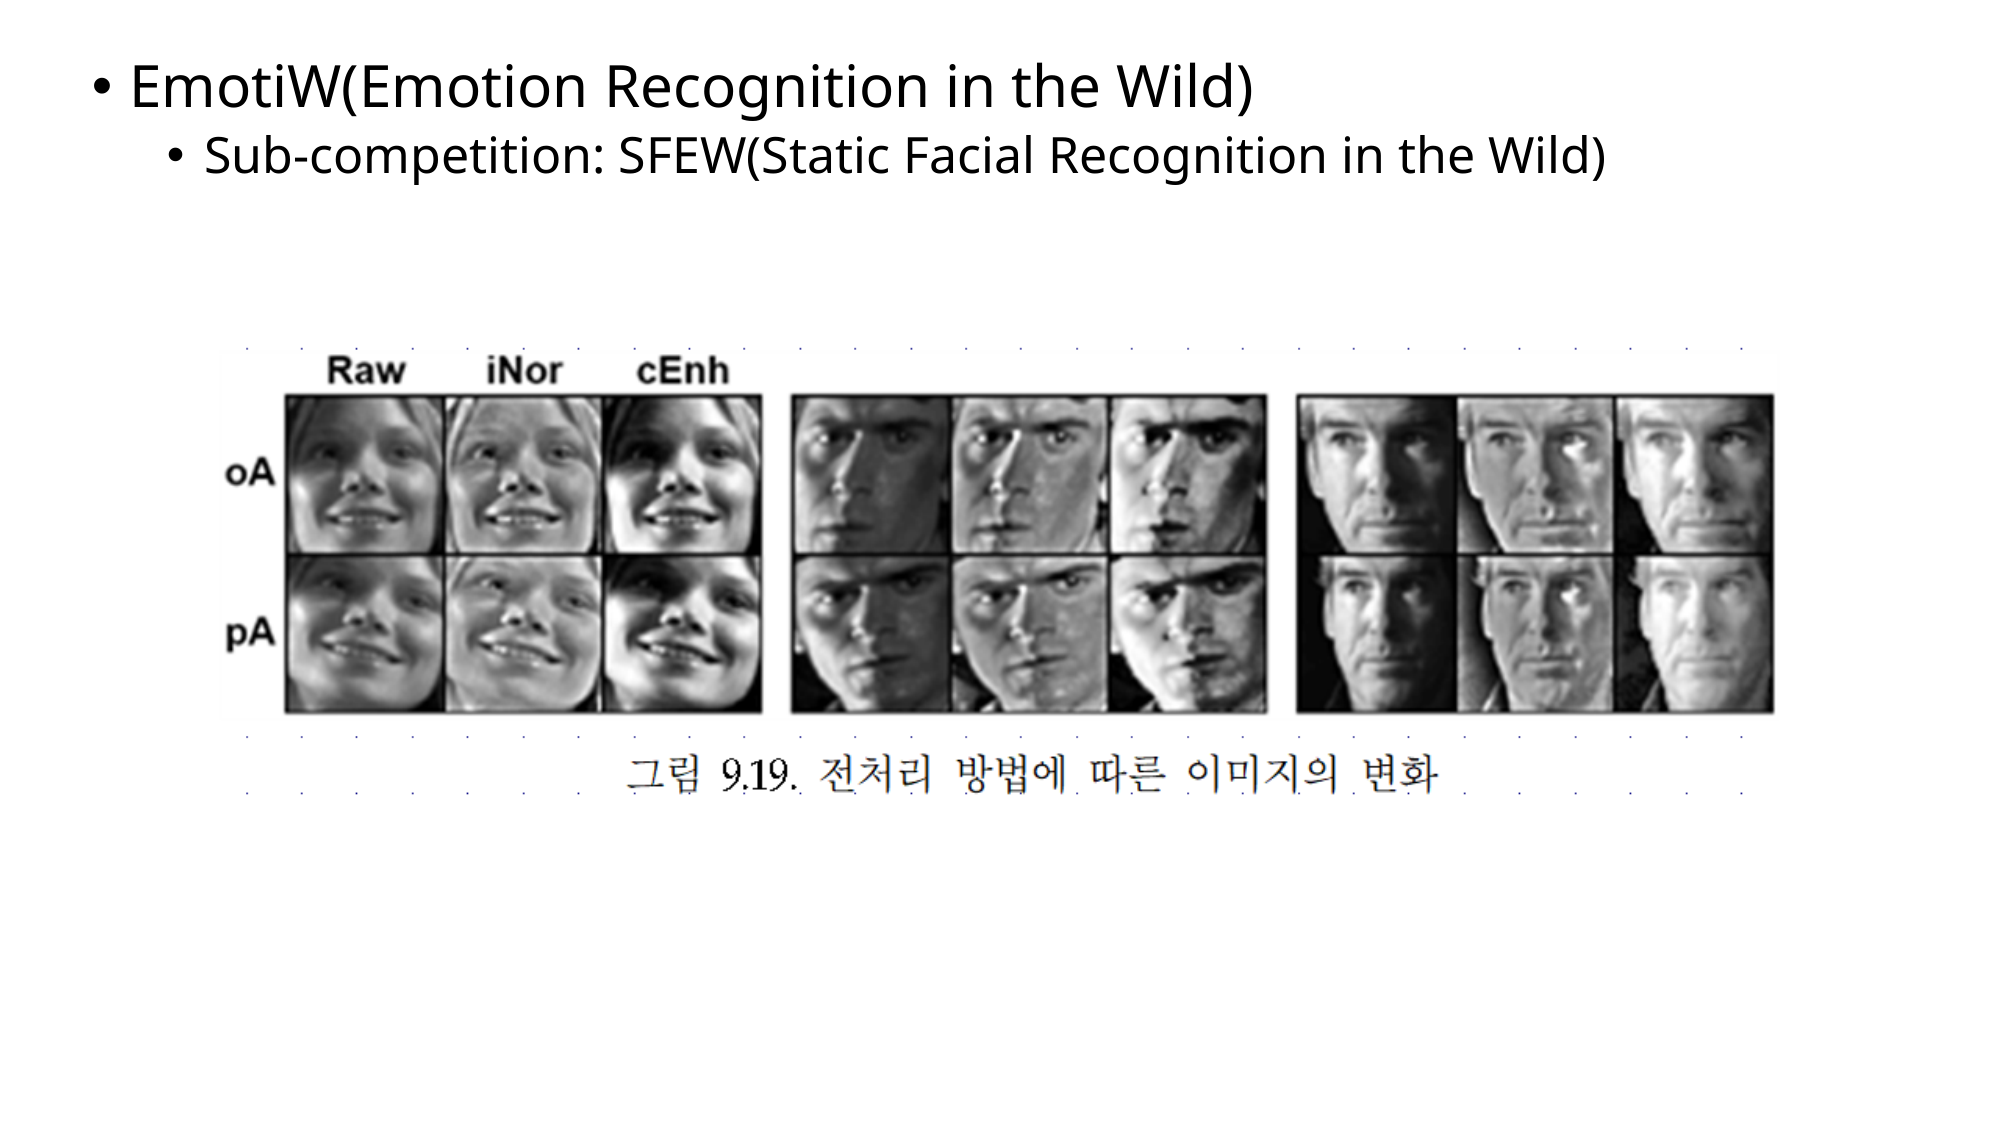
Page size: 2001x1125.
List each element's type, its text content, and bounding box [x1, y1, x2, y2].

picture [195, 317, 1805, 807]
list EmotiW(Emotion Recognition in the Wild) Sub-competition: SFEW(Static Facial Recognition in the Wild) [76, 50, 1924, 964]
